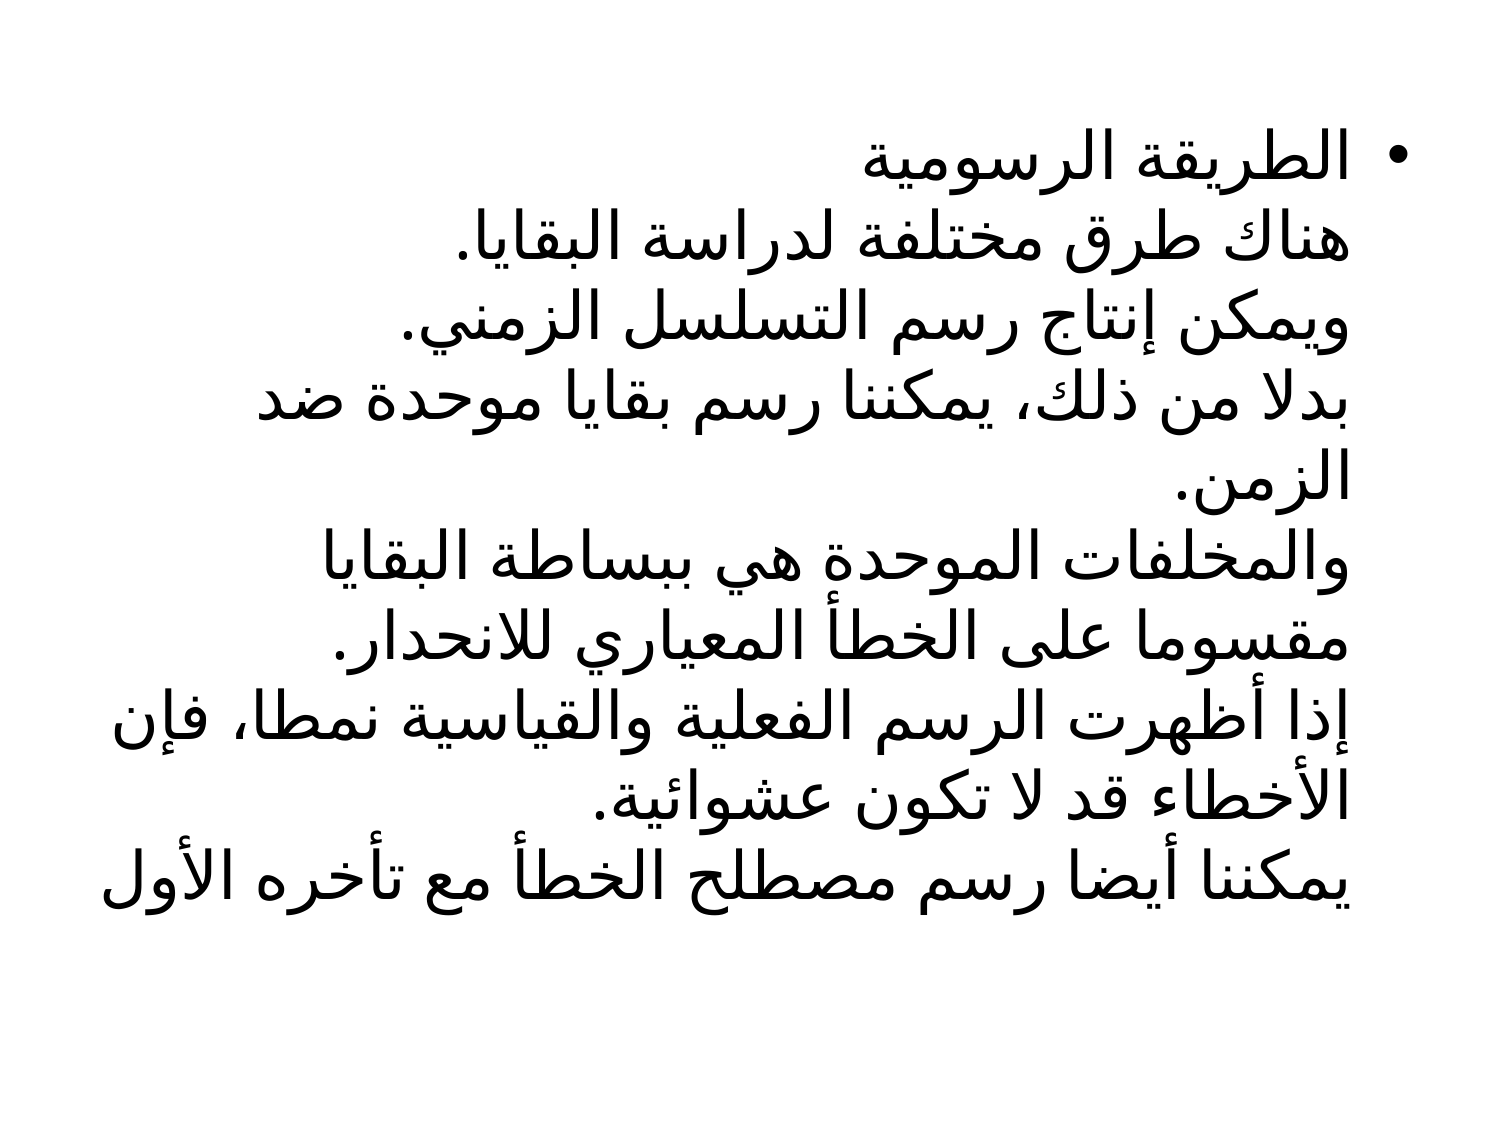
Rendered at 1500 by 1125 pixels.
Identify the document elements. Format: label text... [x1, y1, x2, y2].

list الطريقة الرسومية هناك طرق مختلفة لدراسة البقايا. ويمكن إنتاج رسم التسلسل الزمني. بدلا من ذلك، يمكننا رسم بقايا موحدة ضد الزمن. والمخلفات الموحدة هي ببساطة البقايا مقسوما على الخطأ المعياري للانحدار. إذا أظهرت الرسم الفعلية والقياسية نمطا، فإن الأخطاء قد لا تكون عشوائية. يمكننا أيضا رسم مصطلح الخطأ مع تأخره الأول [75, 105, 1425, 1005]
